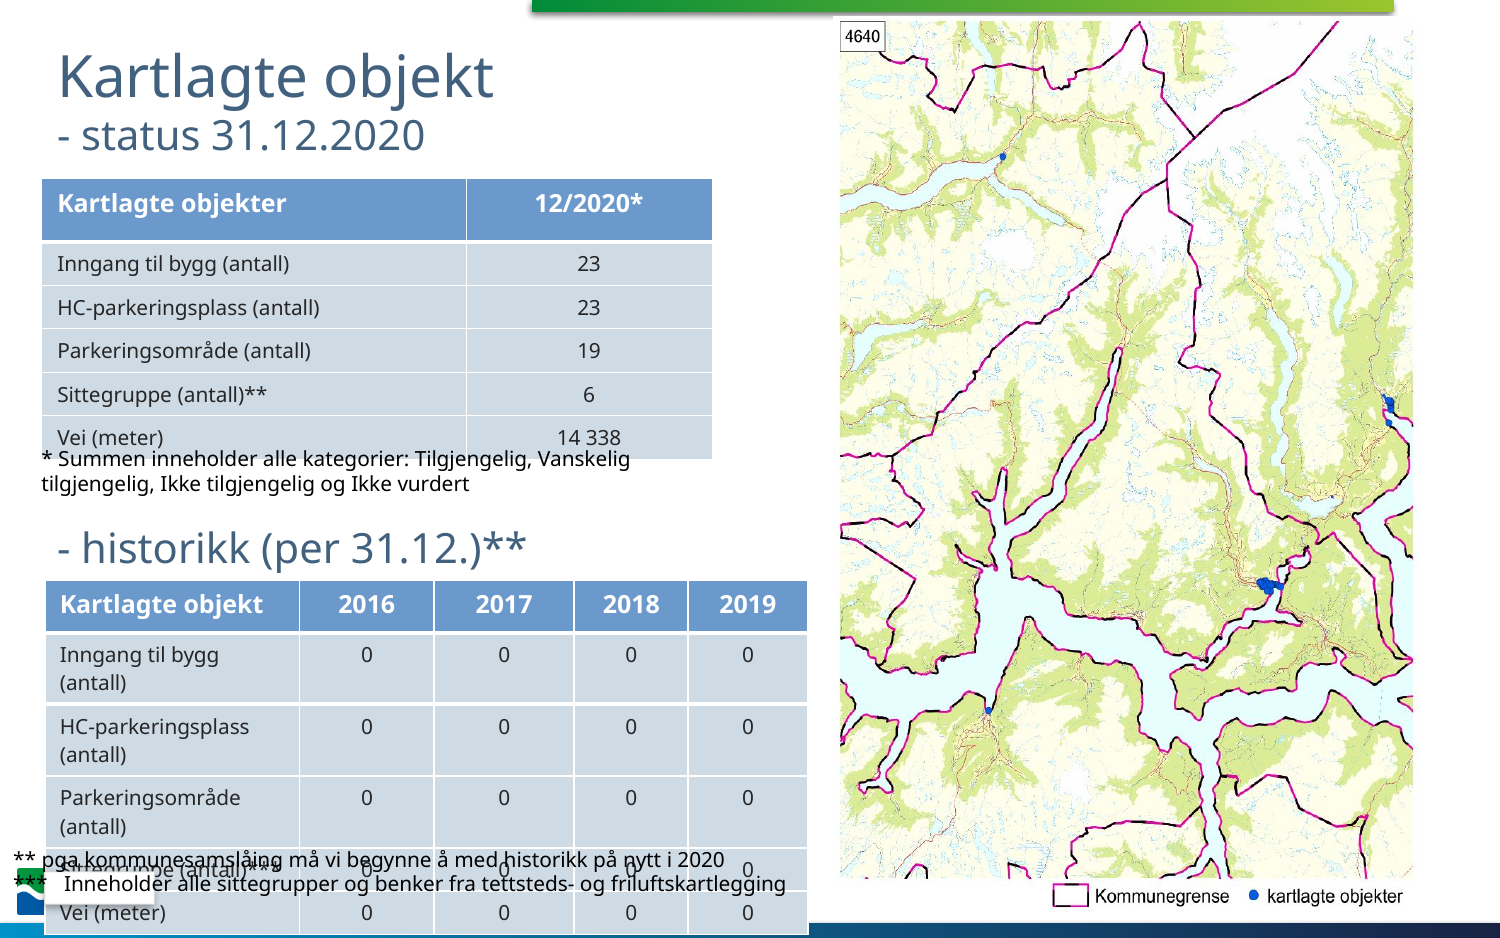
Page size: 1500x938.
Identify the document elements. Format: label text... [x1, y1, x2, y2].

table_cell Vei (meter) [42, 416, 466, 438]
table_cell HC-parkeringsplass (antall) [42, 286, 466, 328]
table_cell 0 [689, 777, 807, 847]
table_cell Sittegruppe (antall)** [42, 373, 466, 415]
table_cell Inngang til bygg (antall) [42, 244, 466, 285]
table_header 2018 [575, 581, 687, 631]
table_cell 6 [467, 373, 712, 415]
table_cell 0 [300, 777, 433, 838]
table_header 12/2020* [467, 179, 712, 240]
table_cell 0 [575, 777, 687, 838]
table_header 2016 [300, 581, 433, 631]
table_cell 0 [435, 706, 573, 775]
table_cell 0 [802, 849, 807, 890]
table_cell Vei (meter) [46, 904, 299, 934]
text_box ** pga kommunesamslåing må vi begynne å med historikk på nytt i 2020 *** Inneholder alle sittegrupper og benker fra tettsteds- og friluftskartlegging [0, 838, 802, 904]
table_cell 0 [435, 904, 573, 934]
table_cell 0 [689, 706, 807, 775]
table_cell 0 [300, 904, 433, 934]
table_cell 0 [435, 635, 573, 702]
table_cell 0 [300, 635, 433, 702]
table_cell 0 [575, 904, 687, 934]
table_cell 0 [689, 892, 807, 934]
table_cell Parkeringsområde (antall) [46, 777, 299, 838]
table_header Kartlagte objekt [46, 581, 299, 631]
text_box - historikk (per 31.12.)** [42, 496, 828, 580]
table_cell 0 [689, 635, 807, 702]
table_cell 19 [467, 329, 712, 372]
picture [833, 16, 1419, 913]
table_cell HC-parkeringsplass (antall) [46, 706, 299, 775]
table_cell 0 [435, 777, 573, 838]
table_cell Parkeringsområde (antall) [42, 329, 466, 372]
table_header Kartlagte objekter [42, 179, 466, 240]
text_box Kartlagte objekt - status 31.12.2020 [42, 24, 828, 167]
table_cell 23 [467, 286, 712, 328]
table_cell 0 [575, 706, 687, 775]
table_header 2017 [435, 581, 573, 631]
table_cell 0 [300, 706, 433, 775]
table_cell Inngang til bygg (antall) [46, 635, 299, 702]
table_cell 14 338 [467, 416, 712, 459]
table_header 2019 [689, 581, 807, 631]
text_box * Summen inneholder alle kategorier: Tilgjengelig, Vanskelig tilgjengelig, Ikke tilgjengelig og Ikke vurdert [26, 438, 711, 504]
table_cell 23 [467, 244, 712, 285]
table_cell 0 [575, 635, 687, 702]
